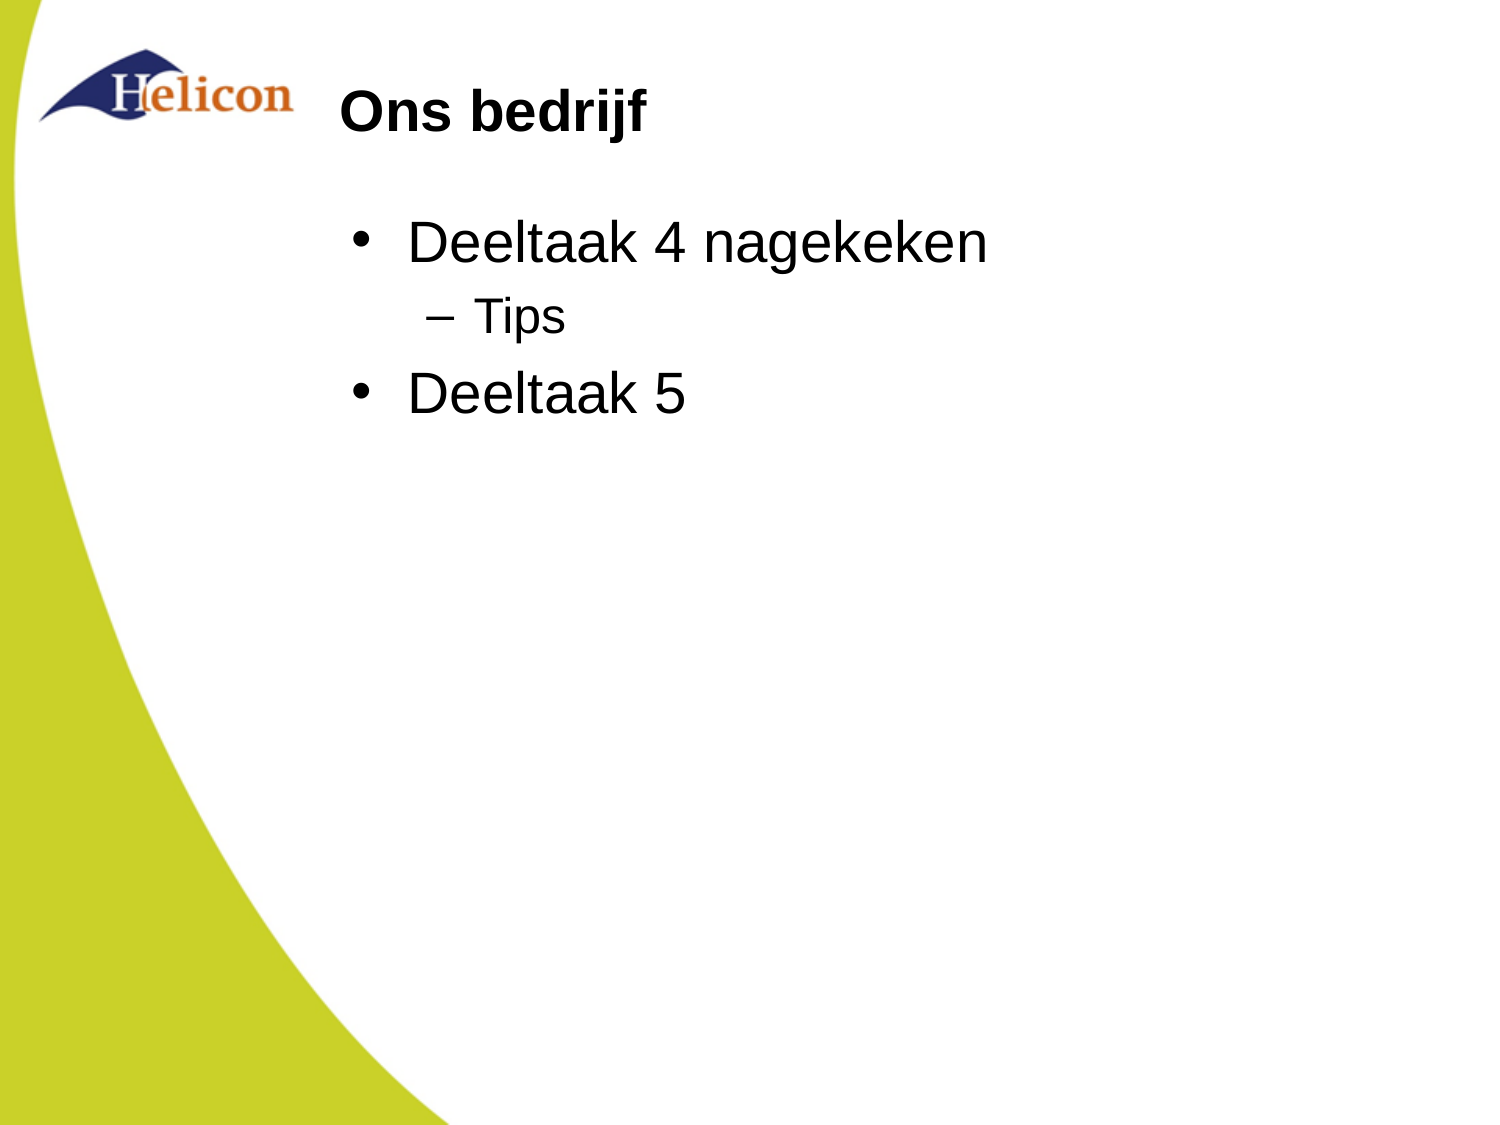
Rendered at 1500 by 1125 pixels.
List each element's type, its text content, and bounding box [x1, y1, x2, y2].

list Deeltaak 4 nagekeken Tips Deeltaak 5 [336, 196, 1425, 1005]
title Ons bedrijf [324, 54, 1415, 161]
picture [0, 0, 1500, 1125]
